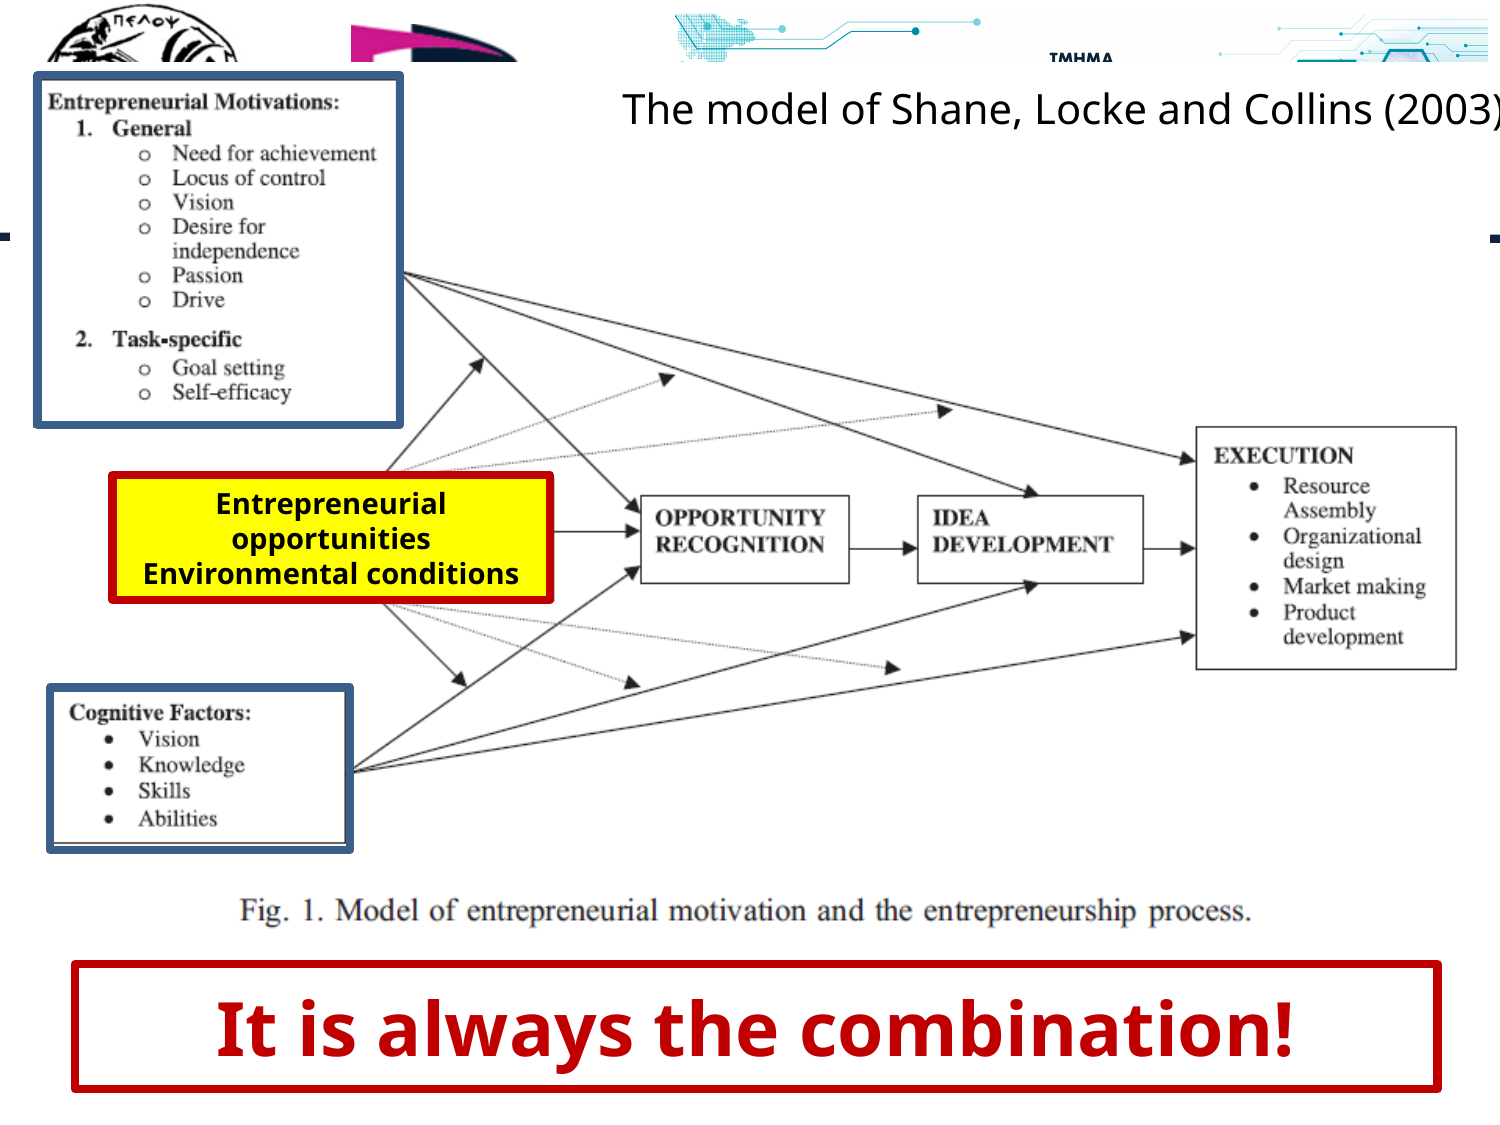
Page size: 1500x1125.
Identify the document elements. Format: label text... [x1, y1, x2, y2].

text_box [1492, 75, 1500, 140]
picture [10, 0, 1490, 952]
text_box It is always the combination! [73, 962, 1439, 1091]
